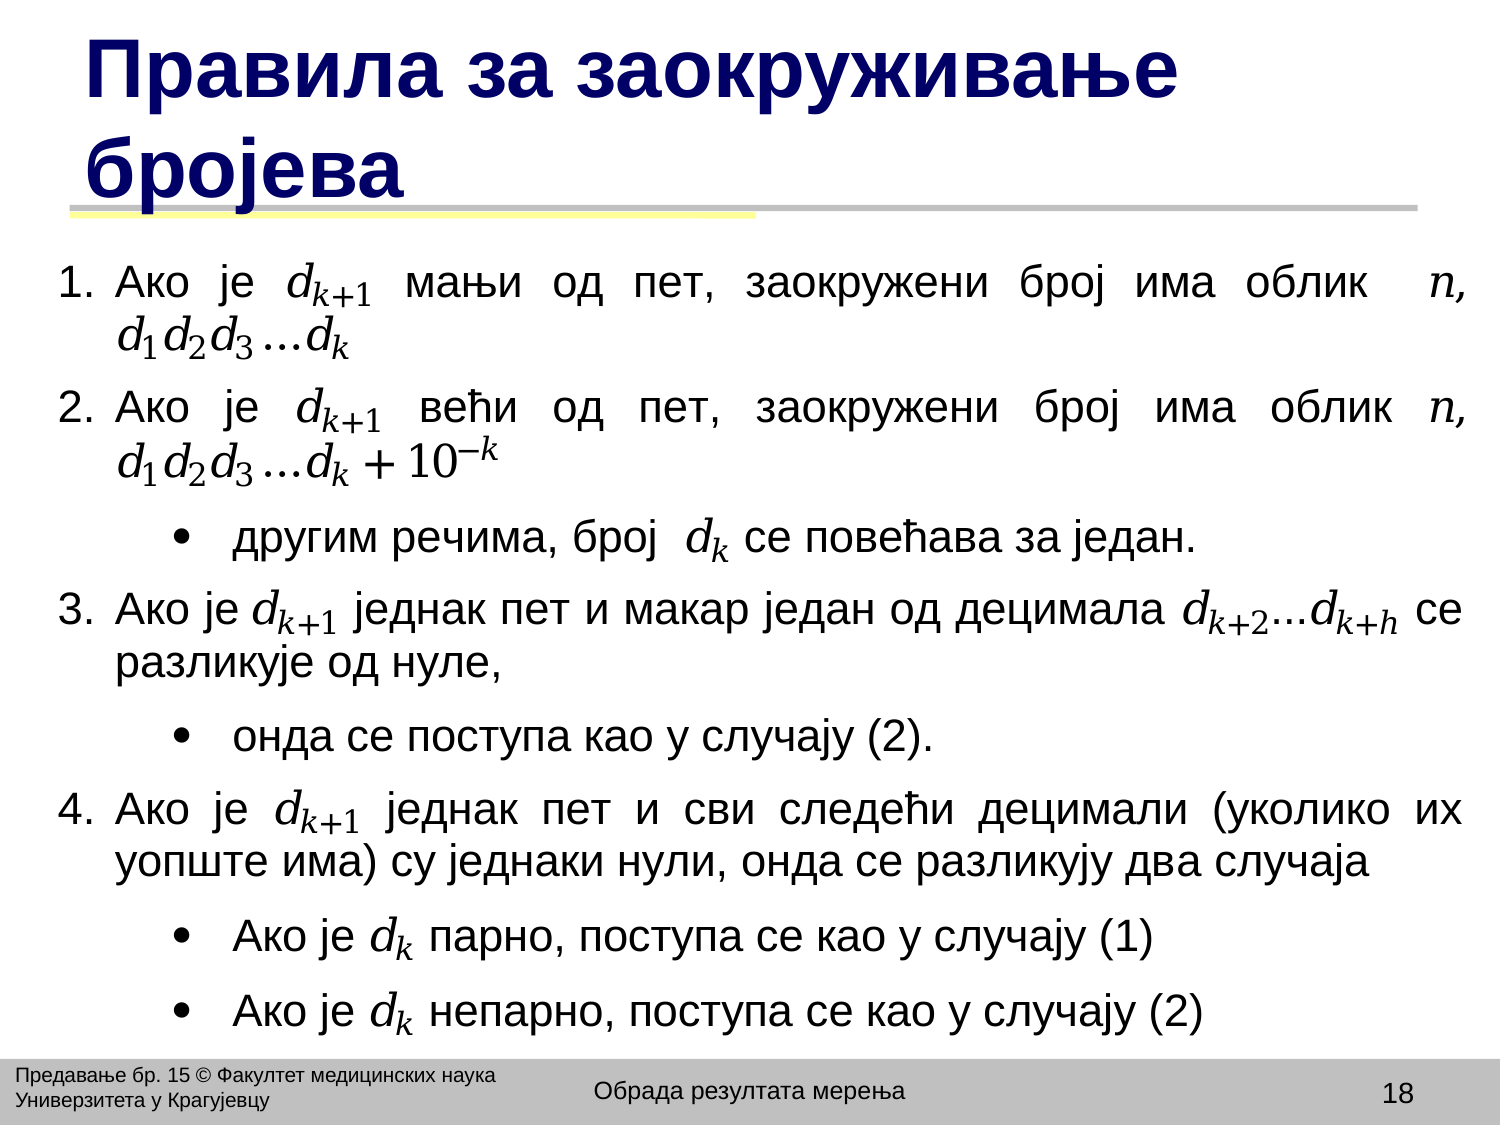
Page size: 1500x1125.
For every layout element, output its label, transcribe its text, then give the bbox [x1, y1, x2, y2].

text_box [0, 234, 1467, 1037]
footer Обрада резултата мерења [512, 1066, 988, 1125]
slide_number Предавање бр. 15 © Факултет медицинских наука Универзитета у Крагујевцу [0, 1053, 631, 1108]
slide_number 18 [1079, 1066, 1430, 1125]
title Правила за заокруживање бројева [69, 19, 1426, 208]
